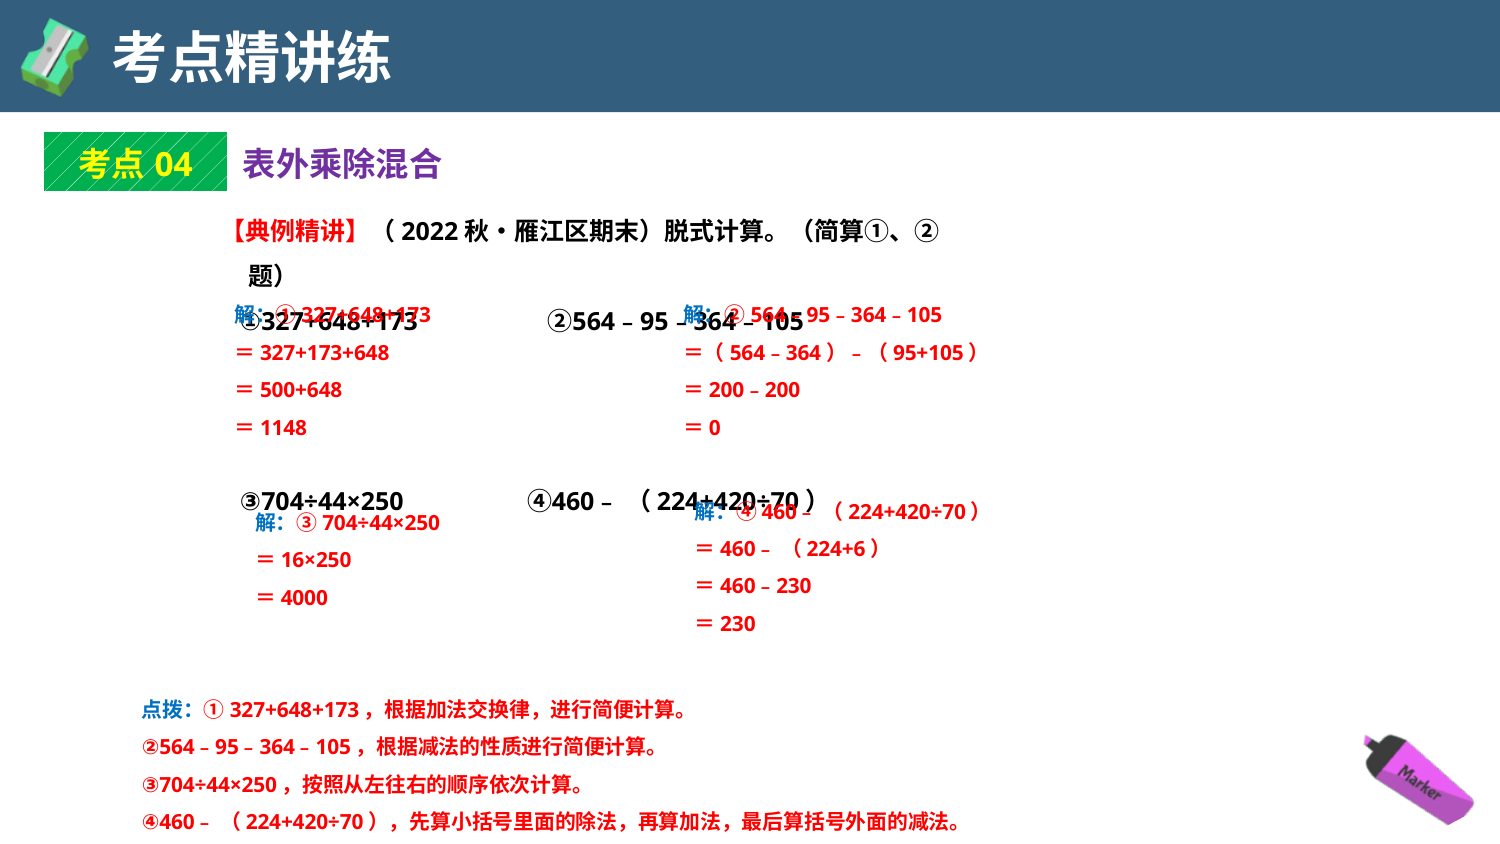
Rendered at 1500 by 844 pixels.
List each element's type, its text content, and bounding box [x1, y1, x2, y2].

text_box [0, 0, 1500, 113]
table_header 表外乘除混合 [229, 132, 835, 191]
text_box 解：④460﹣（224+420÷70） ＝460﹣（224+6） ＝460﹣230 ＝230 [679, 478, 1191, 643]
table_header 考点04 [44, 132, 227, 191]
text_box 解：①327+648+173 ＝327+173+648 ＝500+648 ＝1148 [219, 282, 501, 447]
text_box 解：③704÷44×250 ＝16×250 ＝4000 [240, 489, 522, 617]
picture [14, 17, 100, 103]
text_box 【典例精讲】（2022秋•雁江区期末）脱式计算。（简算①、②题） ①327+648+173 ②564﹣95﹣364﹣105 ③704÷44×250 ④460﹣（224+420÷70） [205, 193, 989, 359]
text_box 考点精讲练 [106, 9, 416, 104]
picture [1344, 700, 1479, 844]
text_box 解：②564﹣95﹣364﹣105 ＝（564﹣364）﹣（95+105） ＝200﹣200 ＝0 [668, 282, 1144, 447]
text_box 点拨：①327+648+173，根据加法交换律，进行简便计算。 ②564﹣95﹣364﹣105，根据减法的性质进行简便计算。 ③704÷44×250，按照从左往右的顺序依次计算。 ④460﹣（224+420÷70），先算小括号里面的除法，再算加法，最后算括号外面的减法。 [127, 676, 1007, 783]
